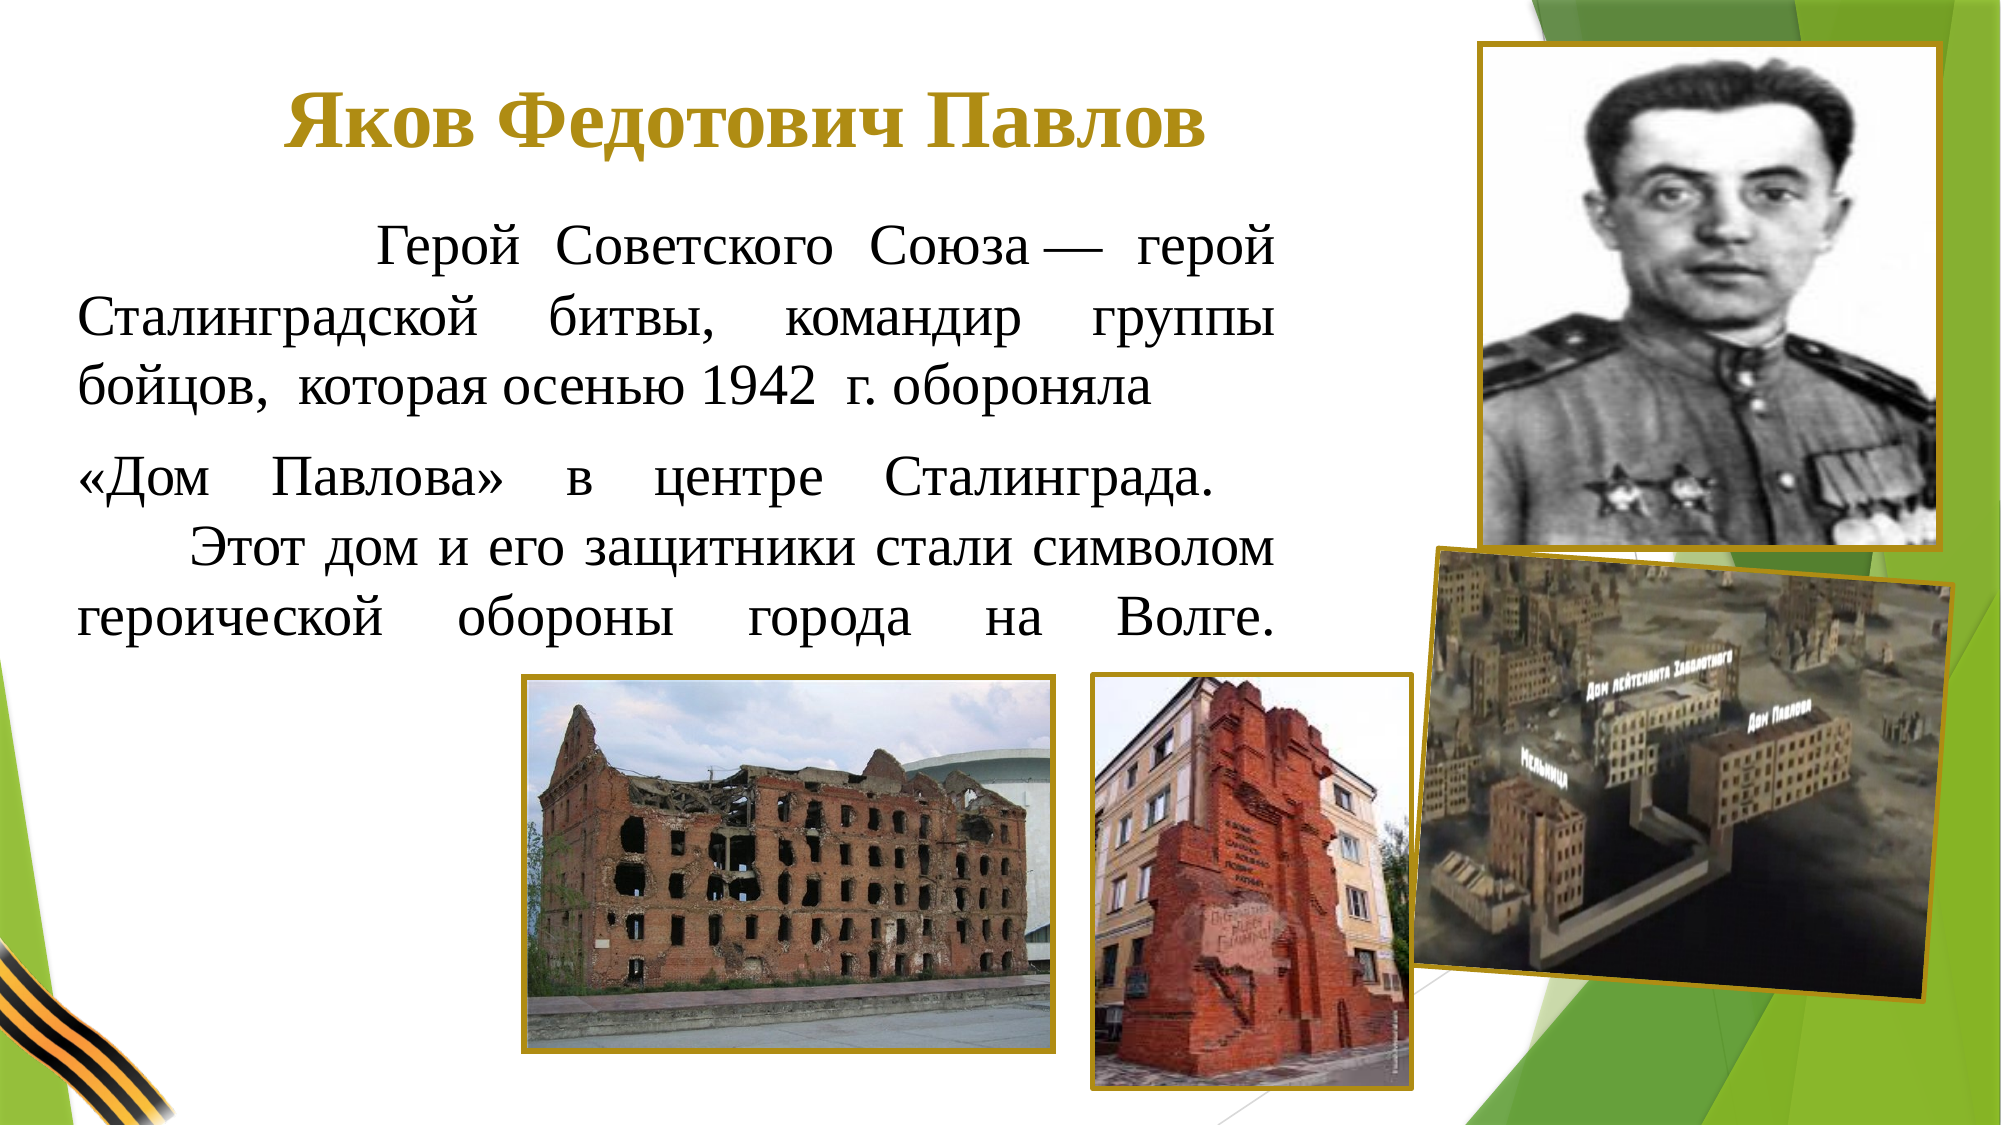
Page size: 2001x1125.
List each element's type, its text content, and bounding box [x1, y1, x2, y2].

picture [0, 908, 198, 1125]
picture [526, 679, 1051, 1049]
picture [1094, 676, 1410, 1087]
picture [1482, 46, 1937, 546]
picture [1414, 551, 1950, 999]
list Герой Советского Союза — герой Сталинградской битвы, командир группы бойцов, которая осенью 1942 г. обороняла «Дом Павлова» в центре Сталинграда. Этот дом и его защитники стали символом героической обороны города на Волге. [62, 199, 1292, 951]
title Яков Федотович Павлов [51, 57, 1462, 274]
